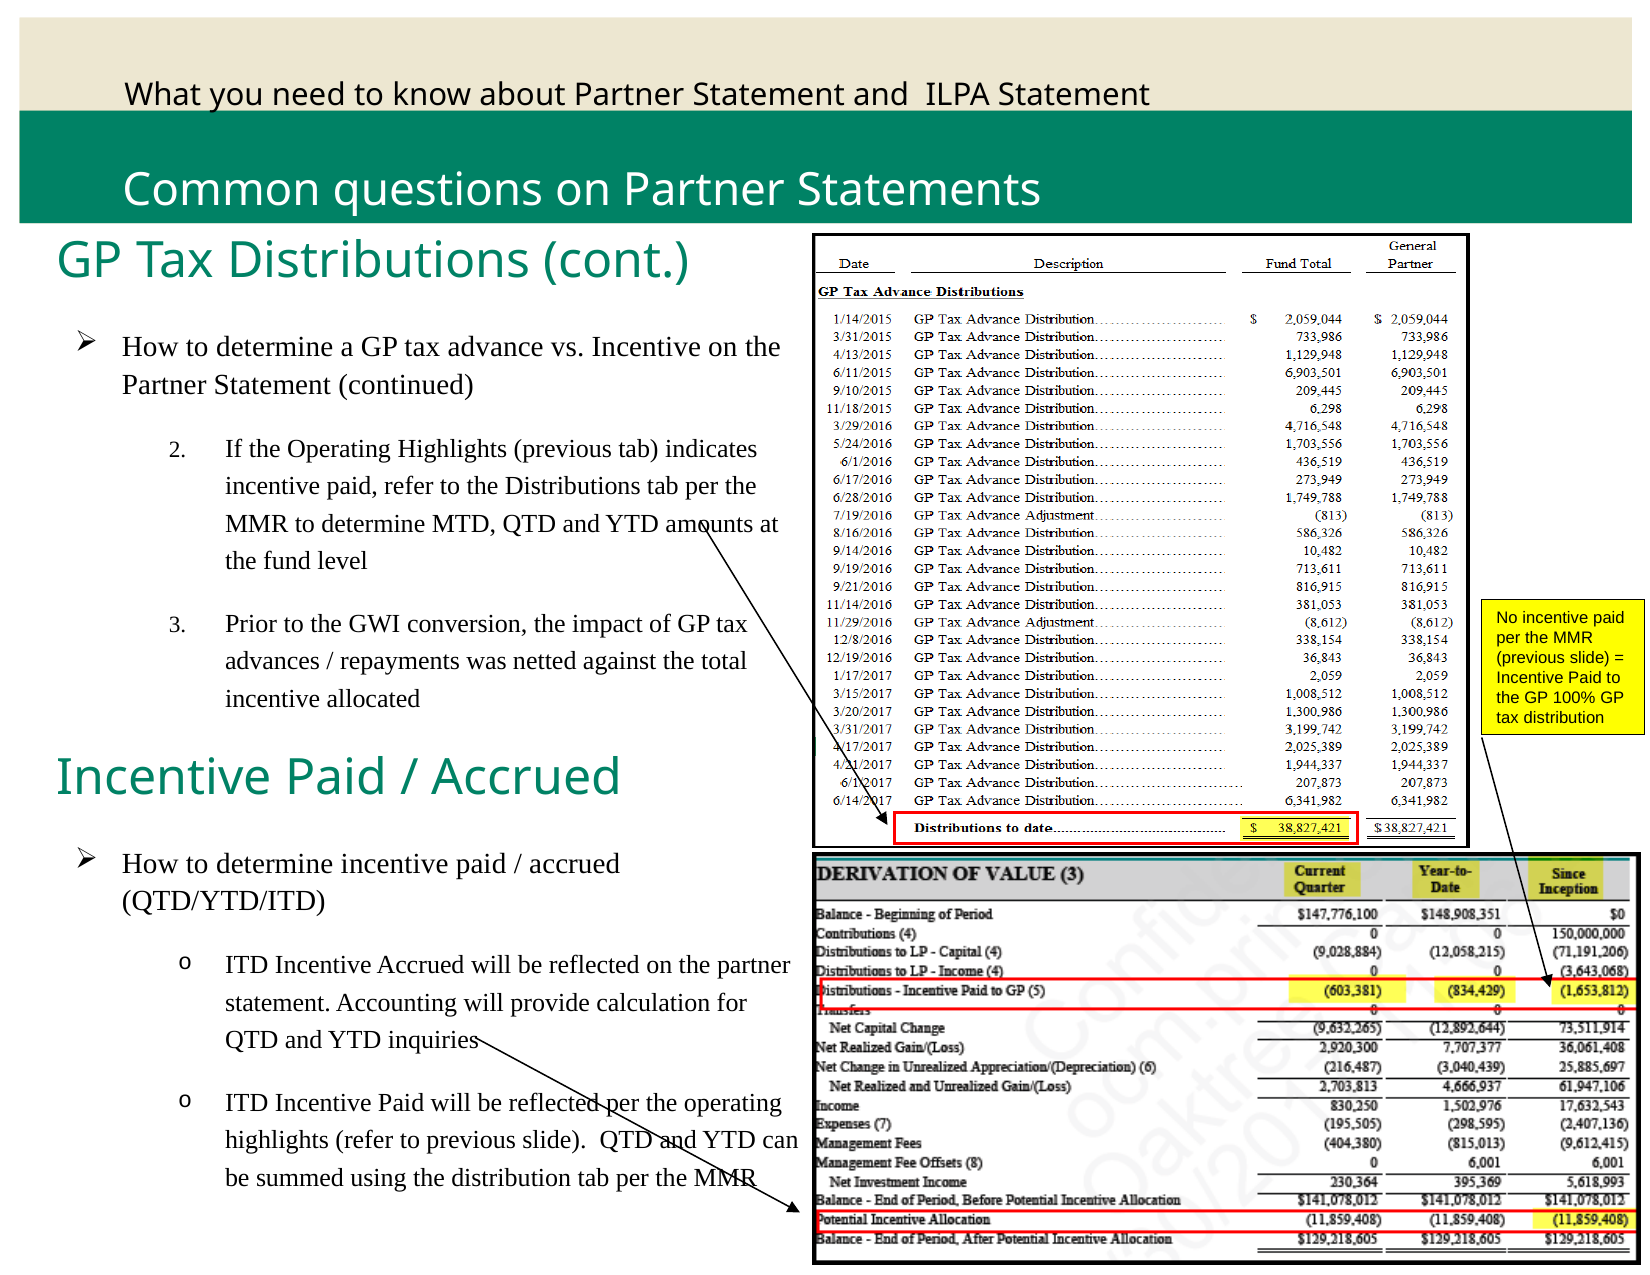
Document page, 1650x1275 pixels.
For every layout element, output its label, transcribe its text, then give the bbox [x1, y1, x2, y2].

text_box No incentive paid per the MMR (previous slide) = Incentive Paid to the GP 100% GP tax distribution [1481, 599, 1645, 735]
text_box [1481, 737, 1551, 988]
picture [812, 233, 1470, 849]
title Common questions on Partner Statements [105, 142, 1591, 231]
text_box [474, 1037, 801, 1213]
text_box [699, 520, 888, 826]
list GP Tax Distributions (cont.) How to determine a GP tax advance vs. Incentive on the Partner Statement (continued) If the Operating Highlights (previous tab) indicates incentive paid, refer to the Distributions tab per the MMR to determine MTD, QTD and YTD amounts at the fund level Prior to the GWI conversion, the impact of GP tax advances / repayments was netted against the total incentive allocated Incentive Paid / Accrued How to determine incentive paid / accrued (QTD/YTD/ITD) ITD Incentive Accrued will be reflected on the partner statement. Accounting will provide calculation for QTD and YTD inquiries ITD Incentive Paid will be reflected per the operating highlights (refer to previous slide). QTD and YTD can be summed using the distribution tab per the MMR [0, 249, 801, 1275]
picture [812, 852, 1641, 1266]
